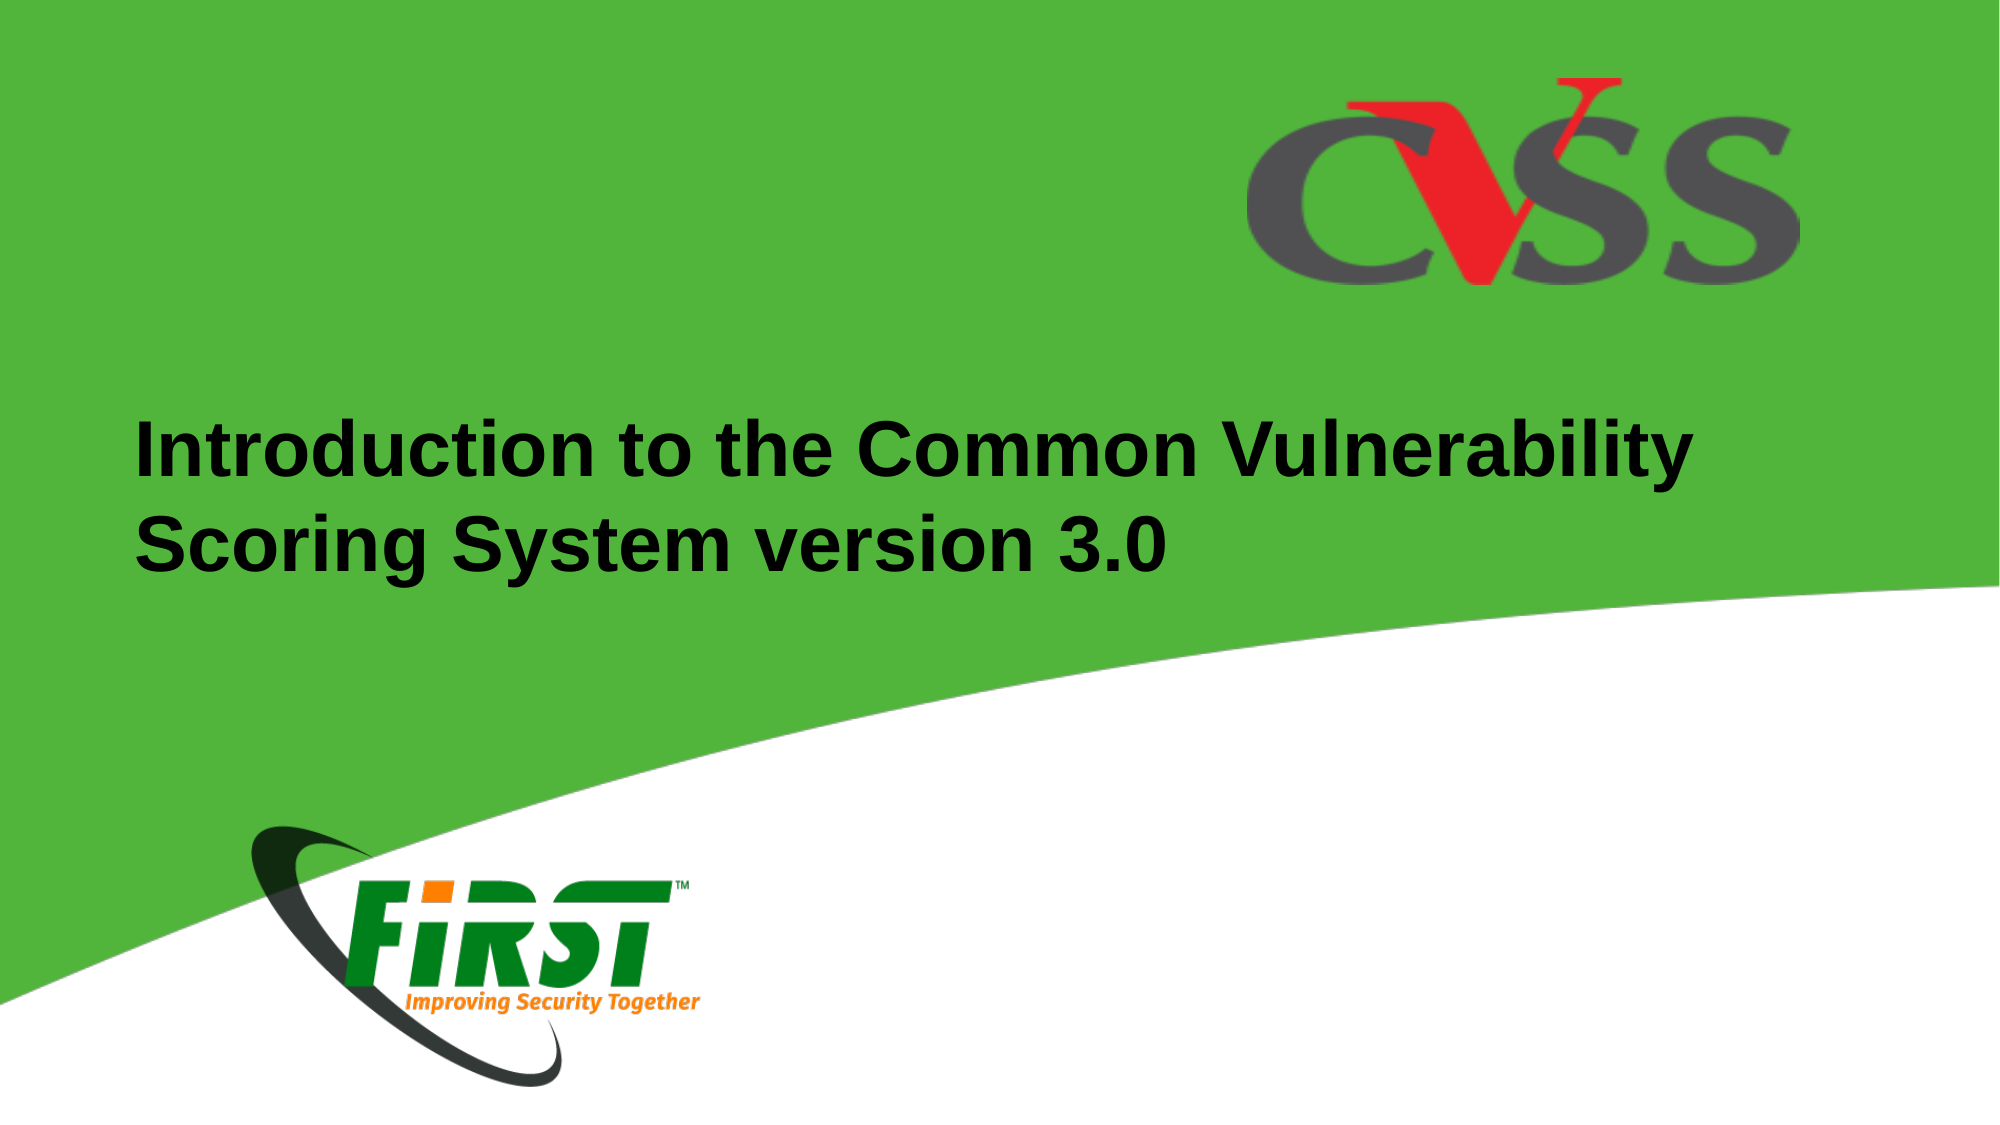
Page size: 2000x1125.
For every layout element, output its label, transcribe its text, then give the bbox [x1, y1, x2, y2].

text_box [645, 749, 1905, 961]
picture [0, 0, 2000, 1125]
text_box Introduction to the Common Vulnerability Scoring System version 3.0 [119, 389, 1846, 675]
